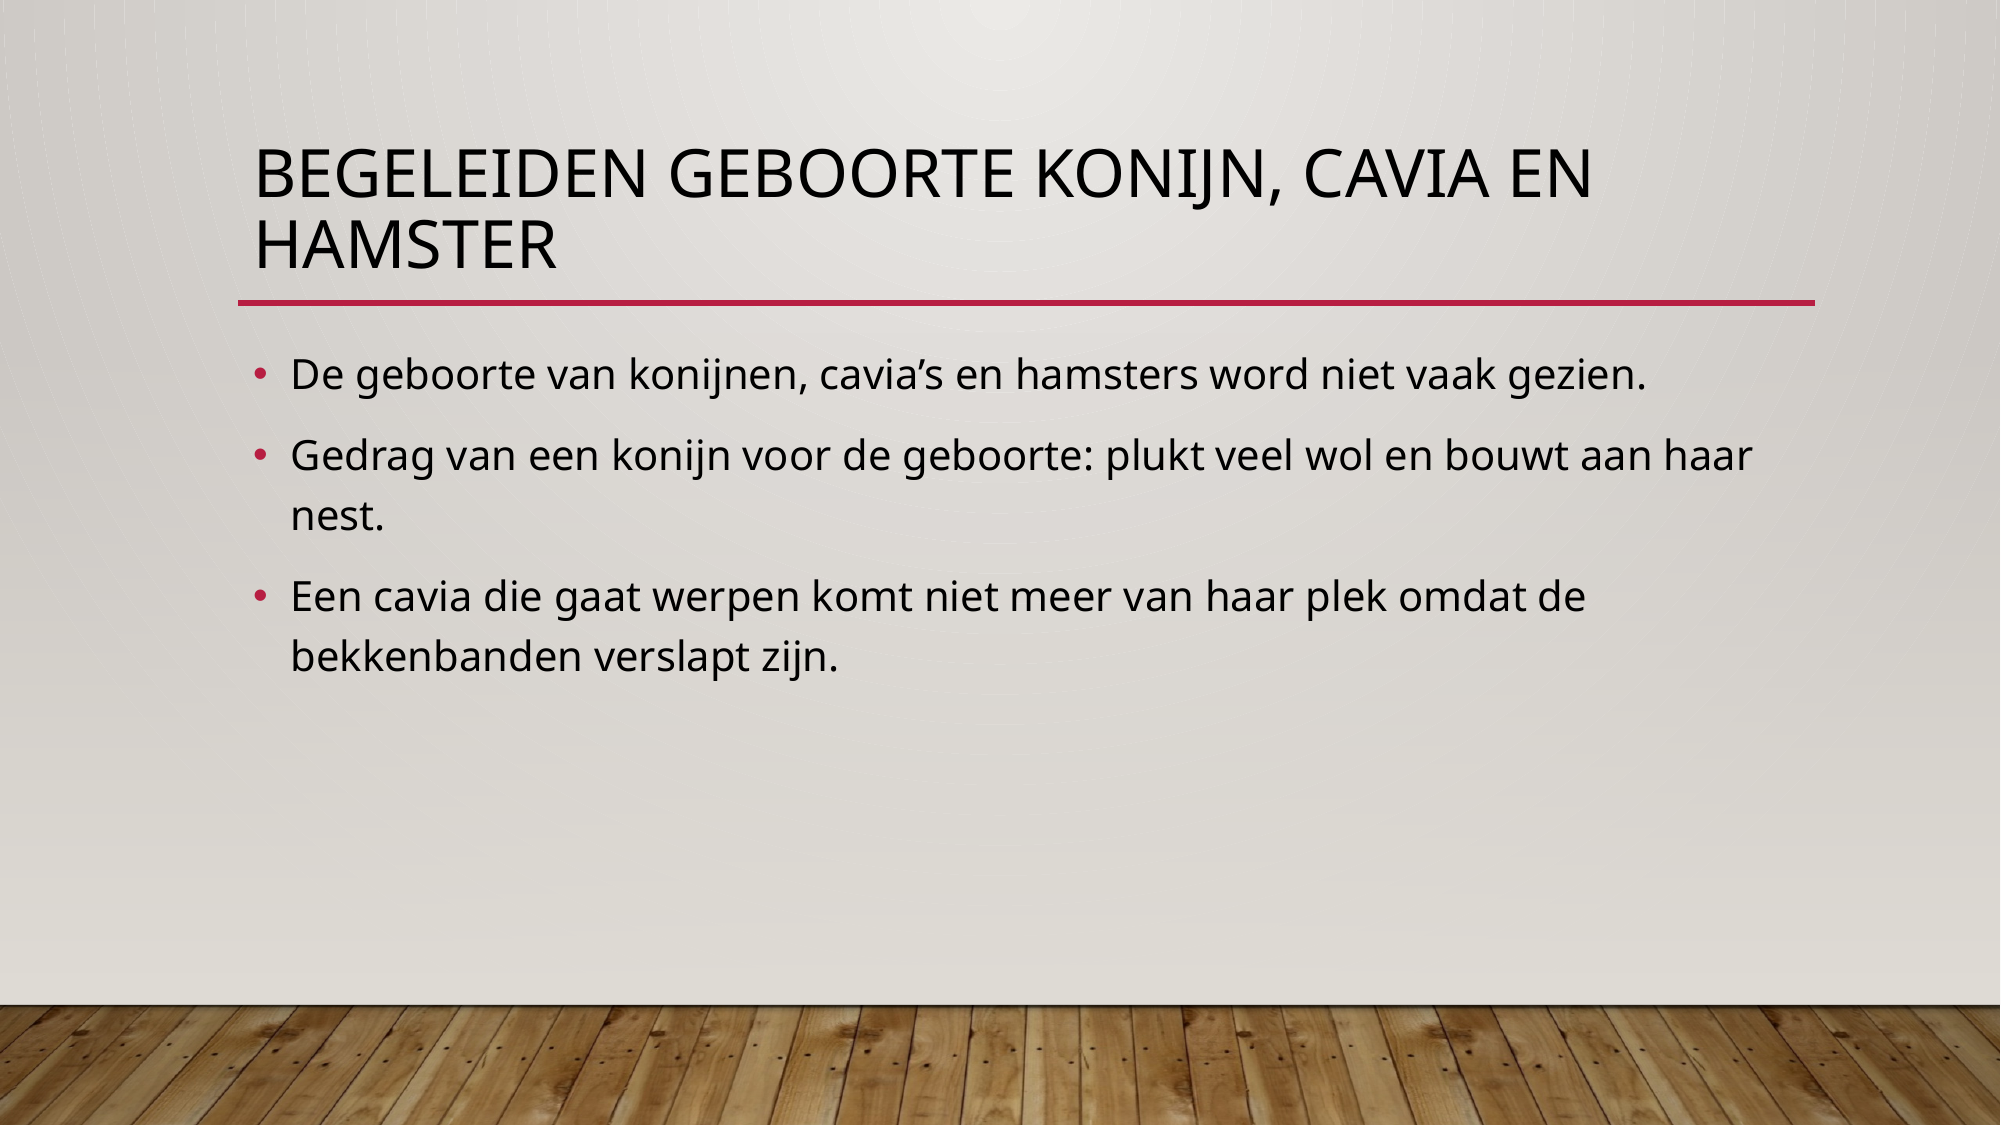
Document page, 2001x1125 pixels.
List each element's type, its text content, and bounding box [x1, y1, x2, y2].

list De geboorte van konijnen, cavia’s en hamsters word niet vaak gezien. Gedrag van een konijn voor de geboorte: plukt veel wol en bouwt aan haar nest. Een cavia die gaat werpen komt niet meer van haar plek omdat de bekkenbanden verslapt zijn. [238, 330, 1814, 897]
title Begeleiden geboorte konijn, cavia en hamster [238, 131, 1814, 305]
picture [0, 1005, 2000, 1125]
